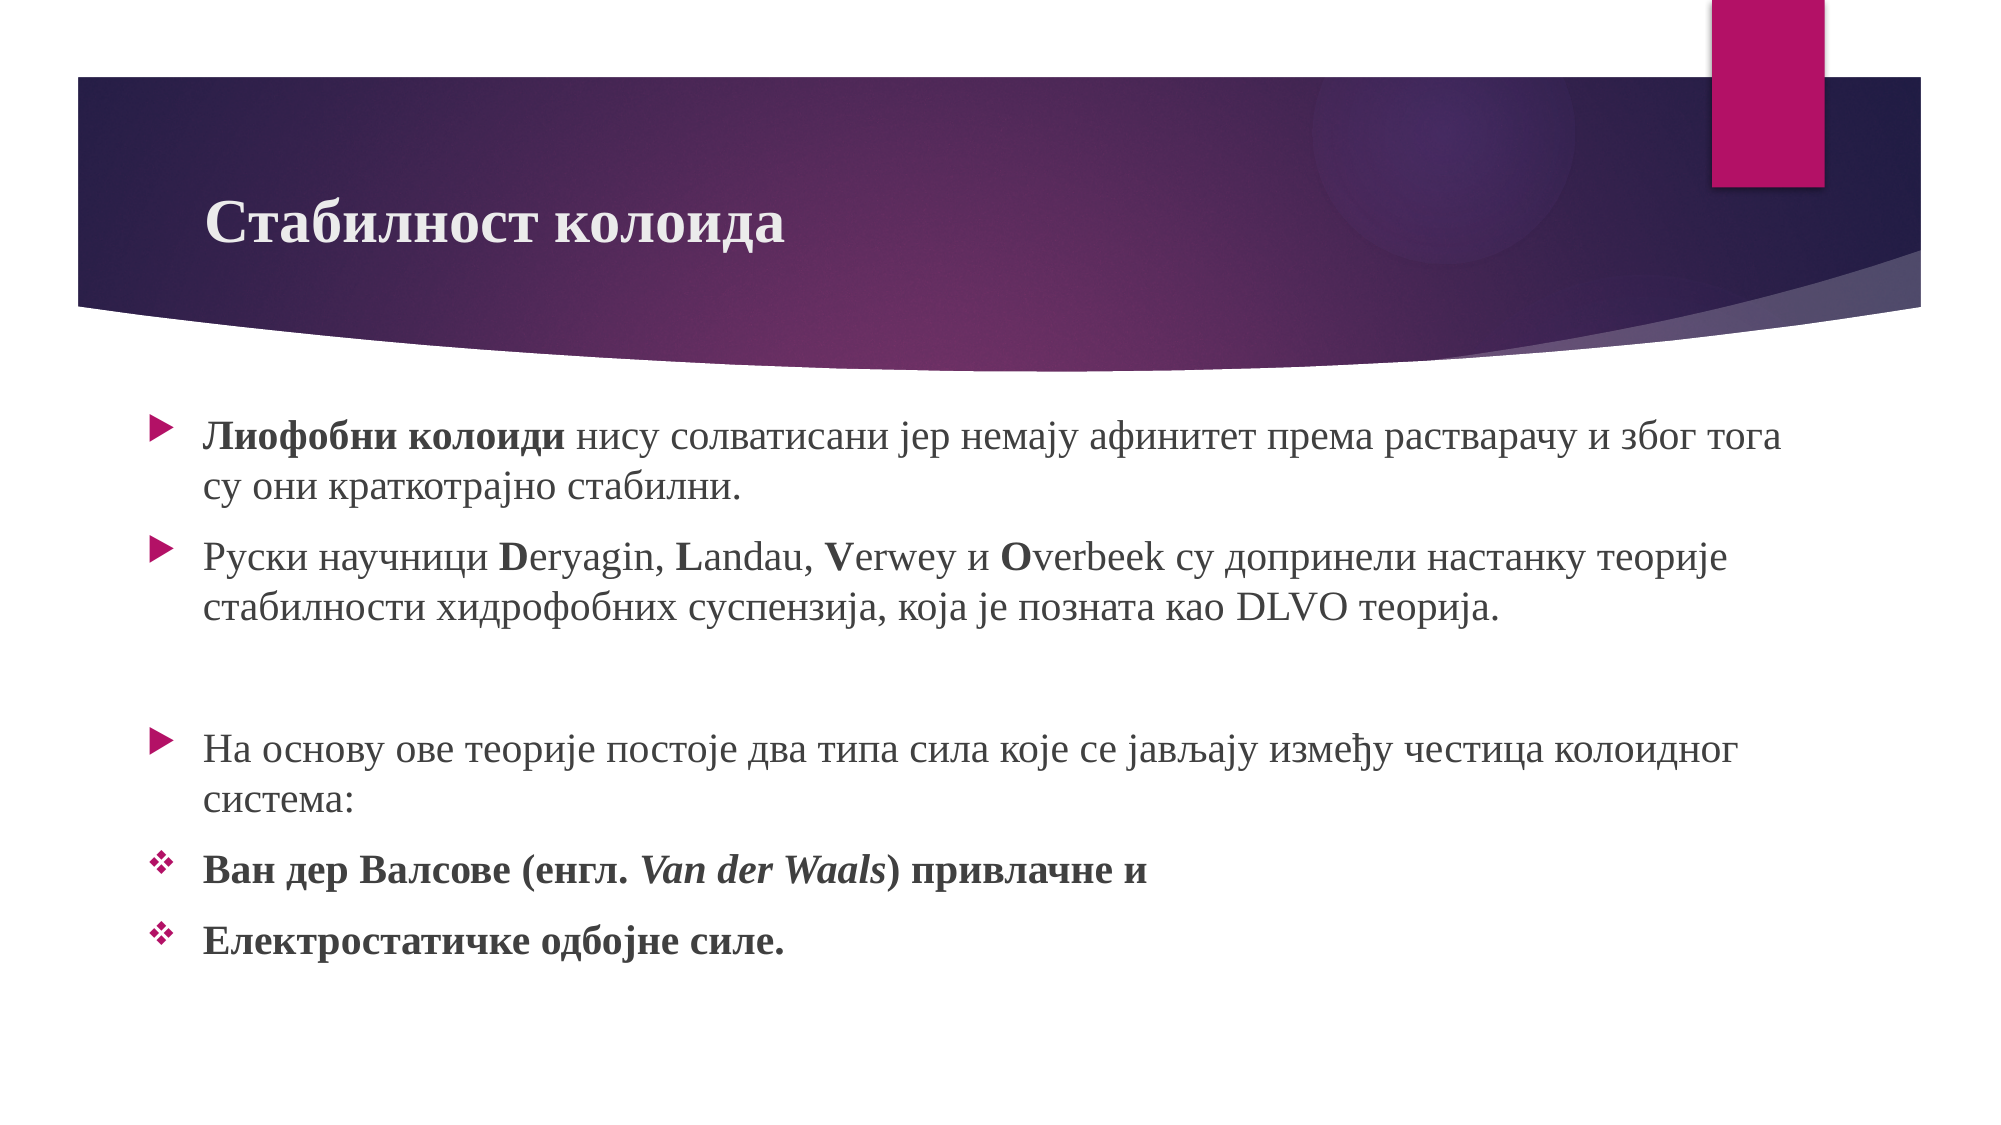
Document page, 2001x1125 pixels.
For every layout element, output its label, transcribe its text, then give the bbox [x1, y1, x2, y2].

title Стабилност колоида [189, 159, 1627, 276]
list Лиофобни колоиди нису солватисани јер немају афинитет према растварачу и због тога су они краткотрајно стабилни. Руски научници Deryagin, Landau, Verwey и Overbeek су допринели настанку теорије стабилности хидрофобних суспензија, која је позната као DLVO теорија. На основу ове теорије постоје два типа сила које се јављају између честица колоидног система: Ван дер Валсове (енгл. Van der Waals) привлачне и Електростатичке одбојне силе. [131, 400, 1832, 1097]
